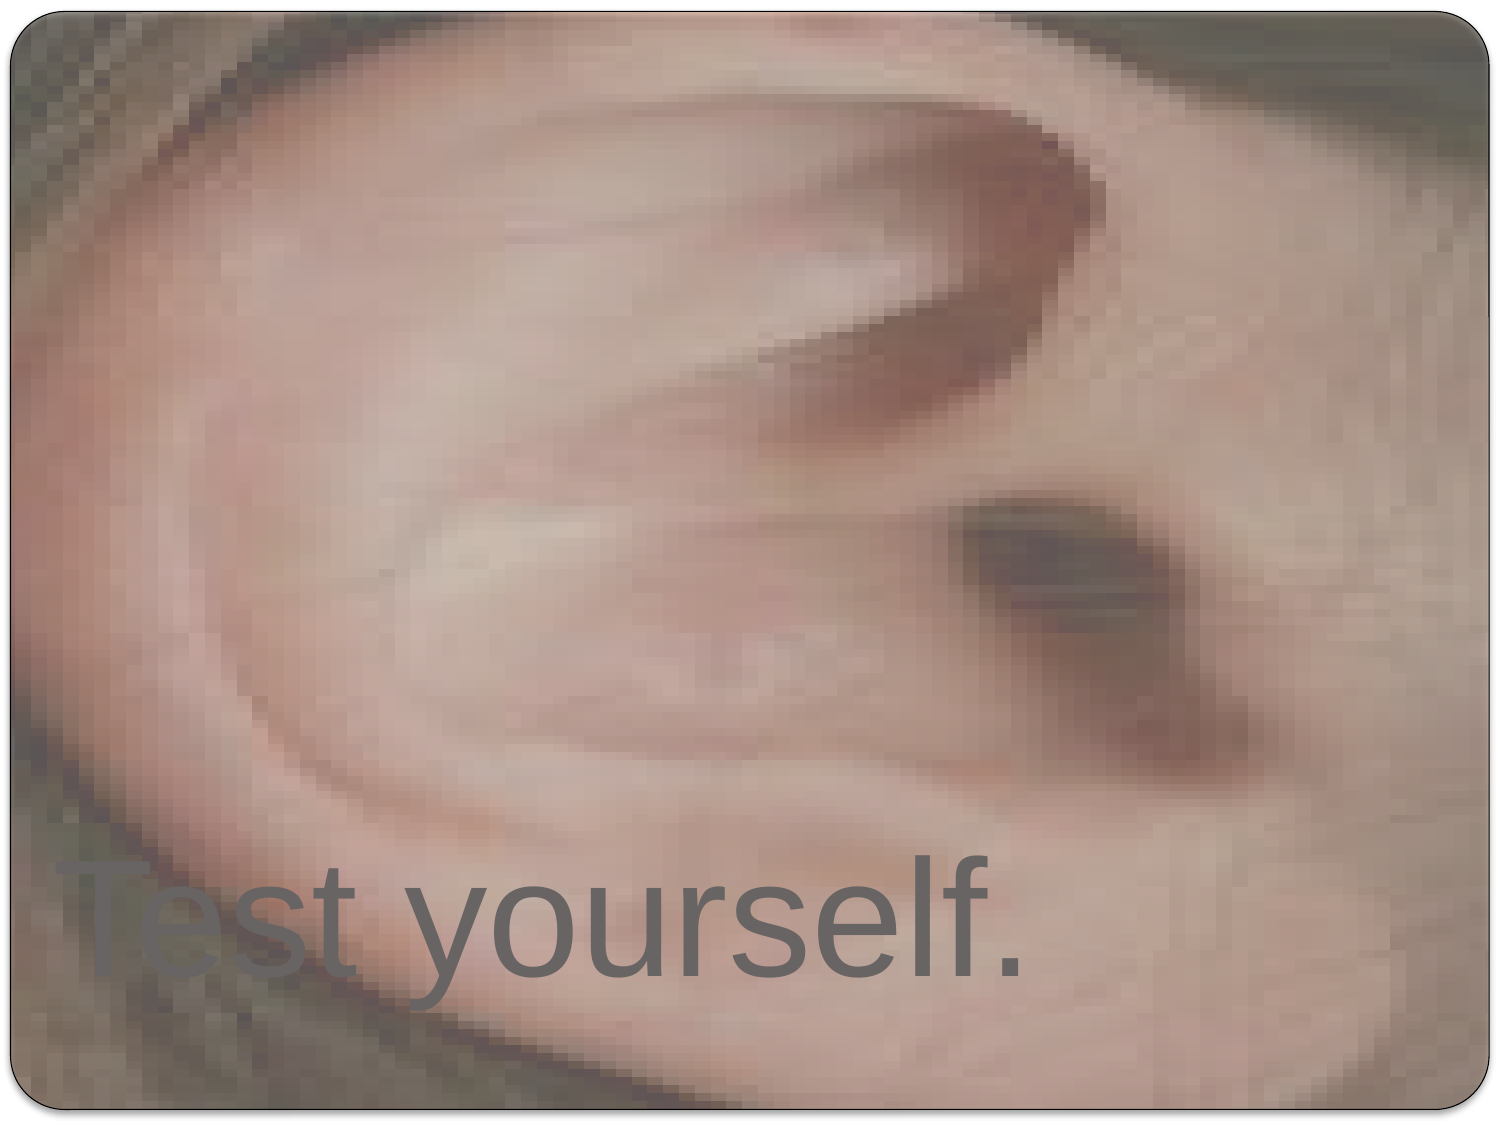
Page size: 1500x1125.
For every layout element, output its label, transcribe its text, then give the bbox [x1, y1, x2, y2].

title Test yourself. [37, 837, 1313, 1025]
